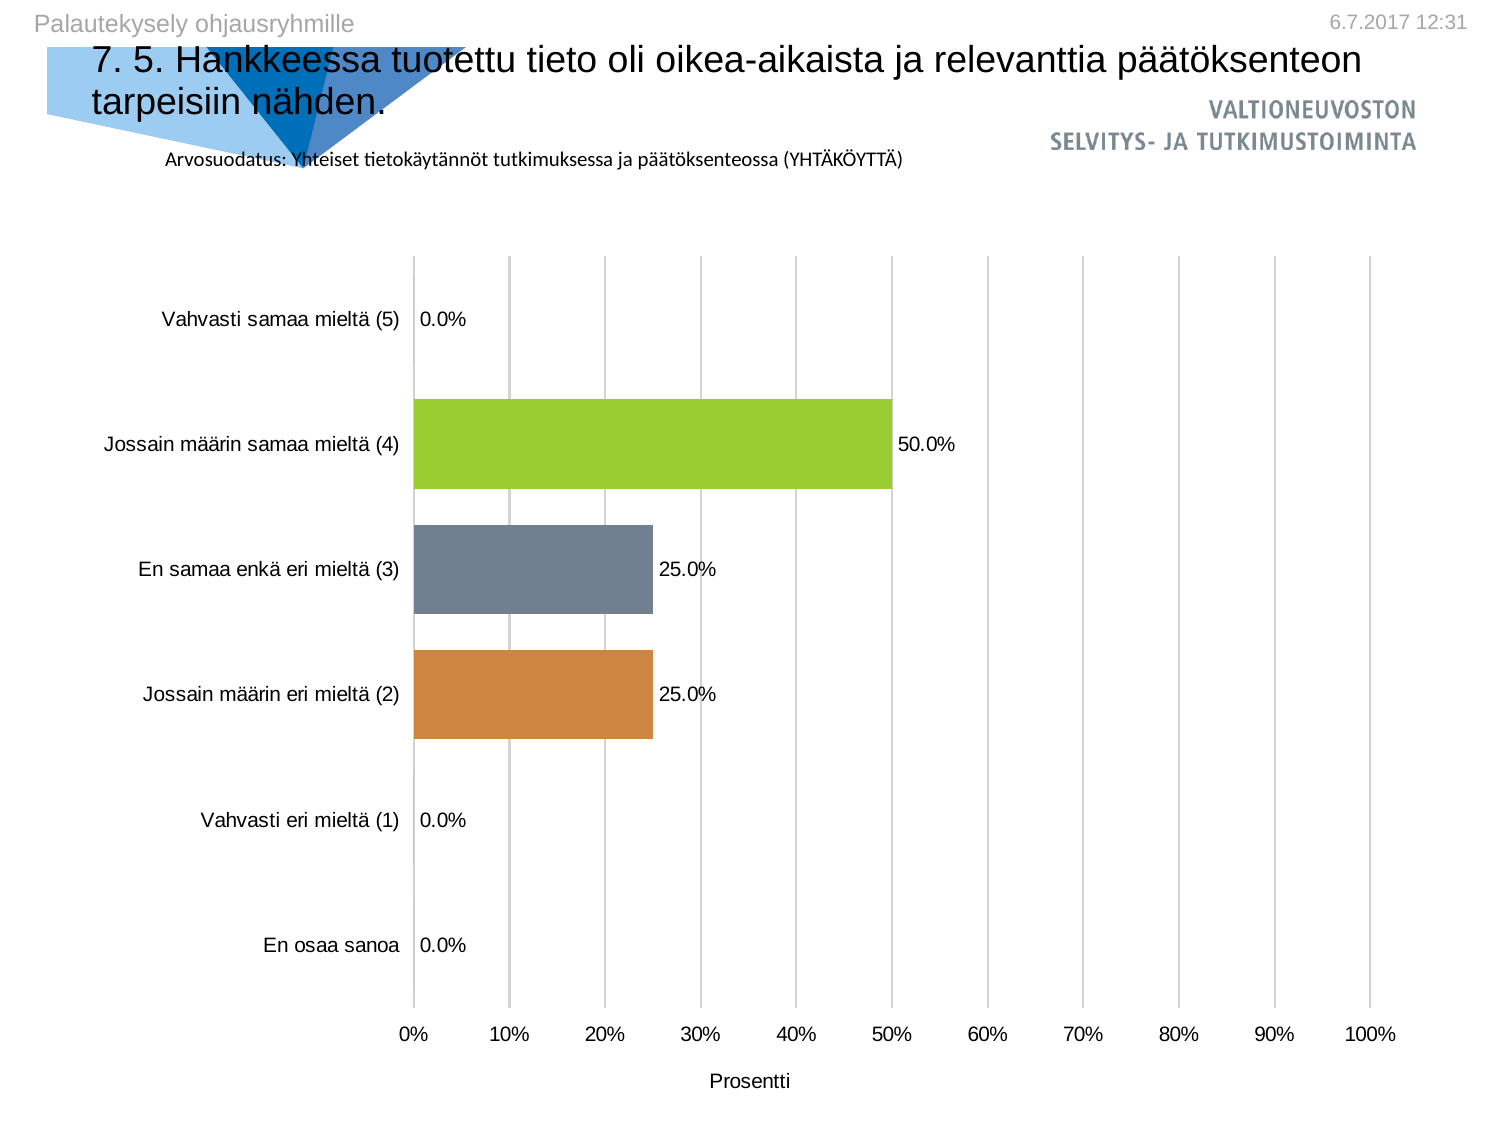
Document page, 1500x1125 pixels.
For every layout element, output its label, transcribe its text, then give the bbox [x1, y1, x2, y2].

chart [76, 238, 1424, 1125]
title 7. 5. Hankkeessa tuotettu tieto oli oikea-aikaista ja relevanttia päätöksenteon tarpeisiin nähden. [76, 38, 1427, 126]
list Palautekysely ohjausryhmille [0, 0, 1500, 38]
title Arvosuodatus: Yhteiset tietokäytännöt tutkimuksessa ja päätöksenteossa (YHTÄKÖYTTÄ) [148, 123, 1500, 217]
